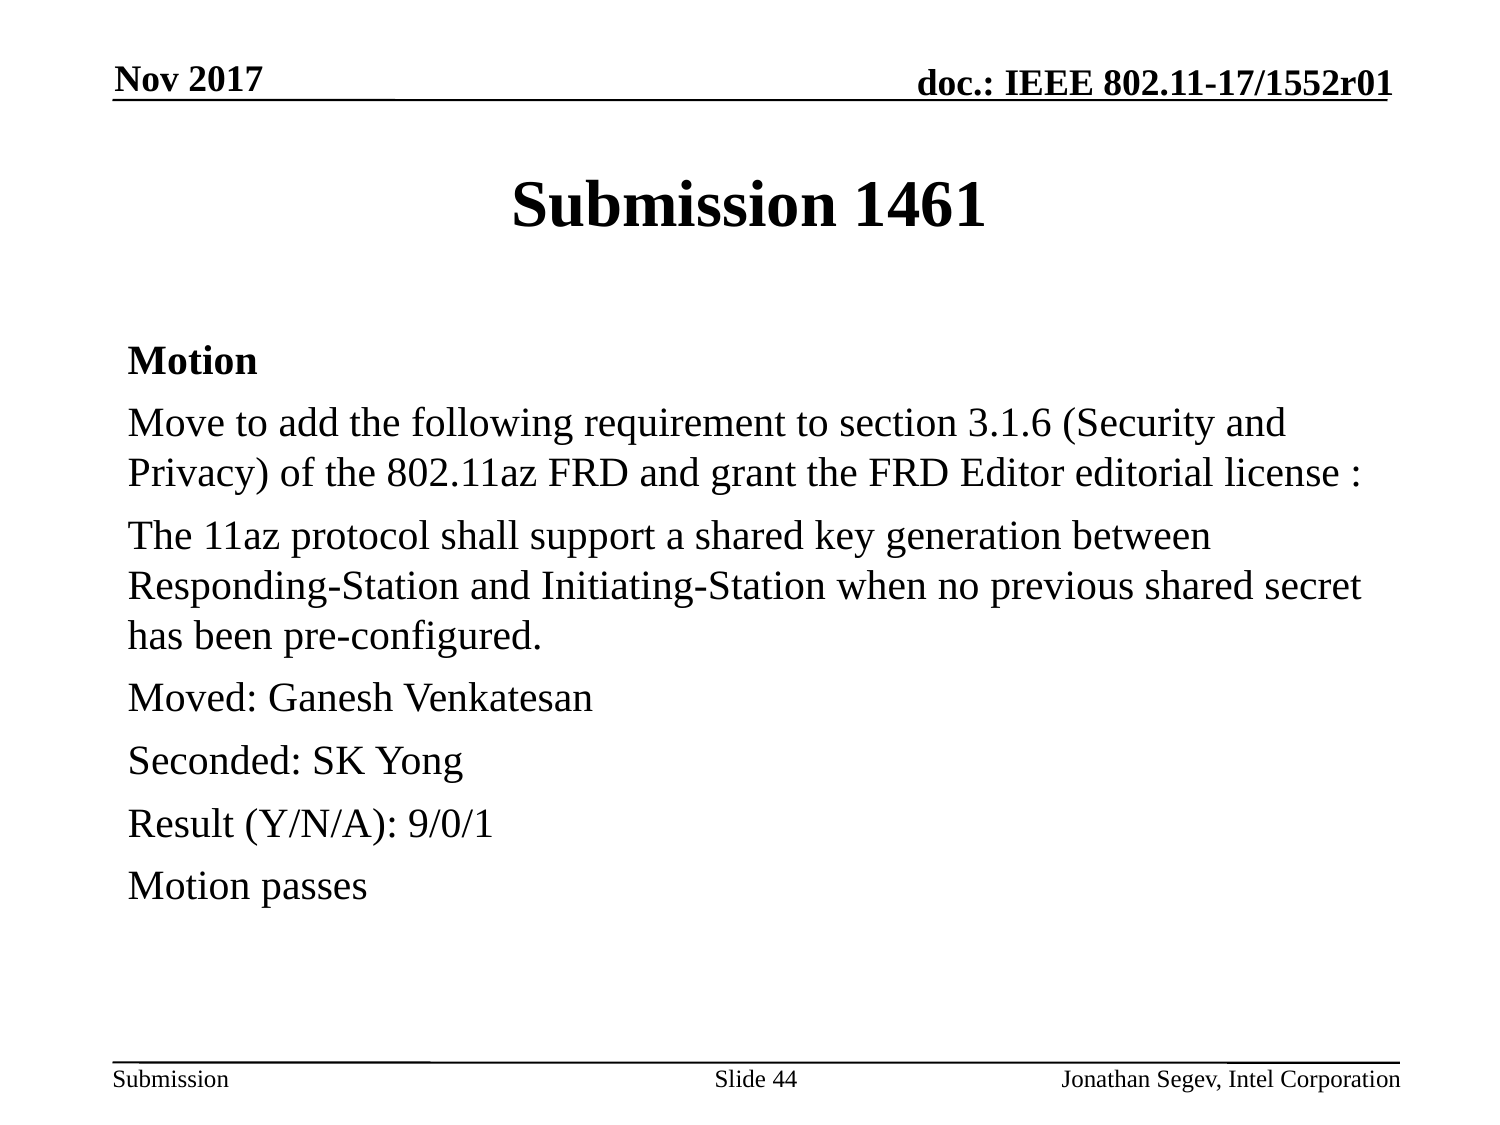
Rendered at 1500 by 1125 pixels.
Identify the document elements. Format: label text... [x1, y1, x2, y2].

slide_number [114, 54, 423, 100]
slide_number Slide 44 [712, 1061, 800, 1123]
footer Jonathan Segev, Intel Corporation [878, 1061, 1402, 1093]
list Motion Move to add the following requirement to section 3.1.6 (Security and Privacy) of the 802.11az FRD and grant the FRD Editor editorial license : The 11az protocol shall support a shared key generation between Responding-Station and Initiating-Station when no previous shared secret has been pre-configured. Moved: Ganesh Venkatesan Seconded: SK Yong Result (Y/N/A): 9/0/1 Motion passes [112, 324, 1388, 1000]
title Submission 1461 [112, 112, 1388, 288]
